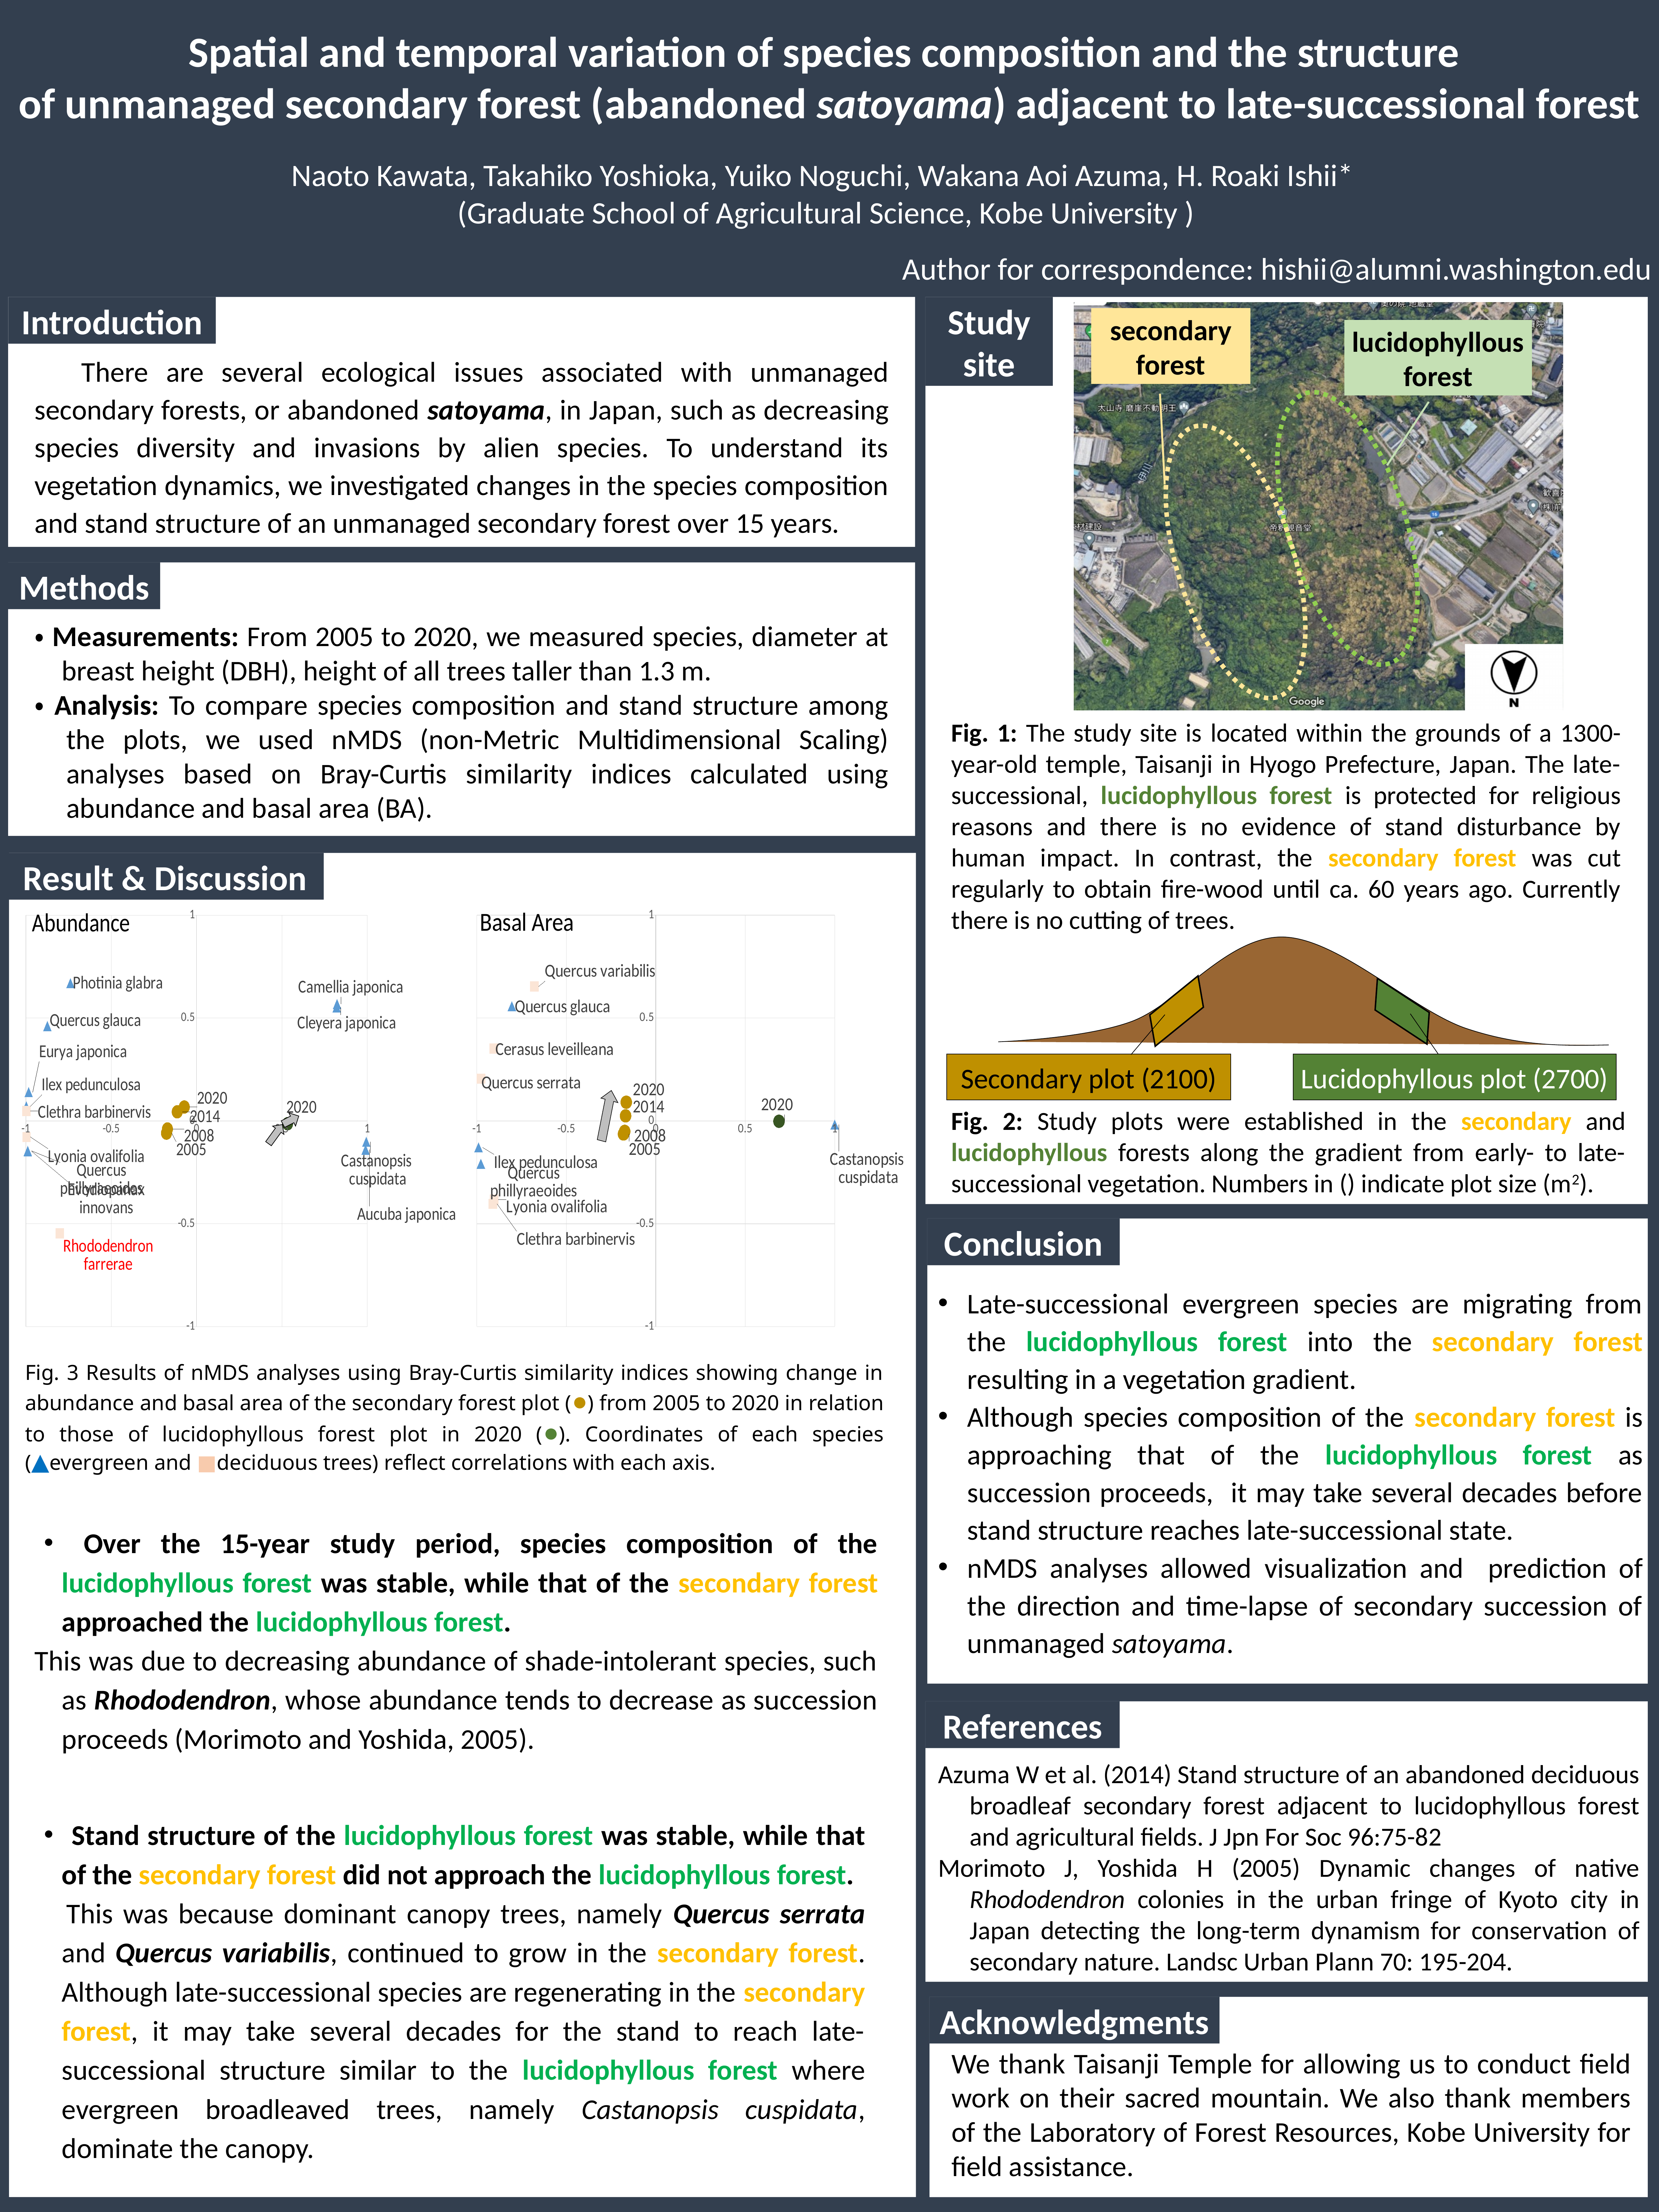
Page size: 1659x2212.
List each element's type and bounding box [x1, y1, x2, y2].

text_box [0, 7, 1659, 291]
chart [464, 900, 907, 1342]
text_box [929, 1997, 1648, 2197]
text_box [927, 1218, 1648, 1684]
text_box [8, 297, 915, 547]
text_box [6, 853, 916, 2197]
text_box [925, 297, 1648, 1204]
text_box [925, 1701, 1648, 1982]
text_box [8, 562, 915, 836]
chart [14, 900, 457, 1342]
text_box [1074, 302, 1563, 713]
